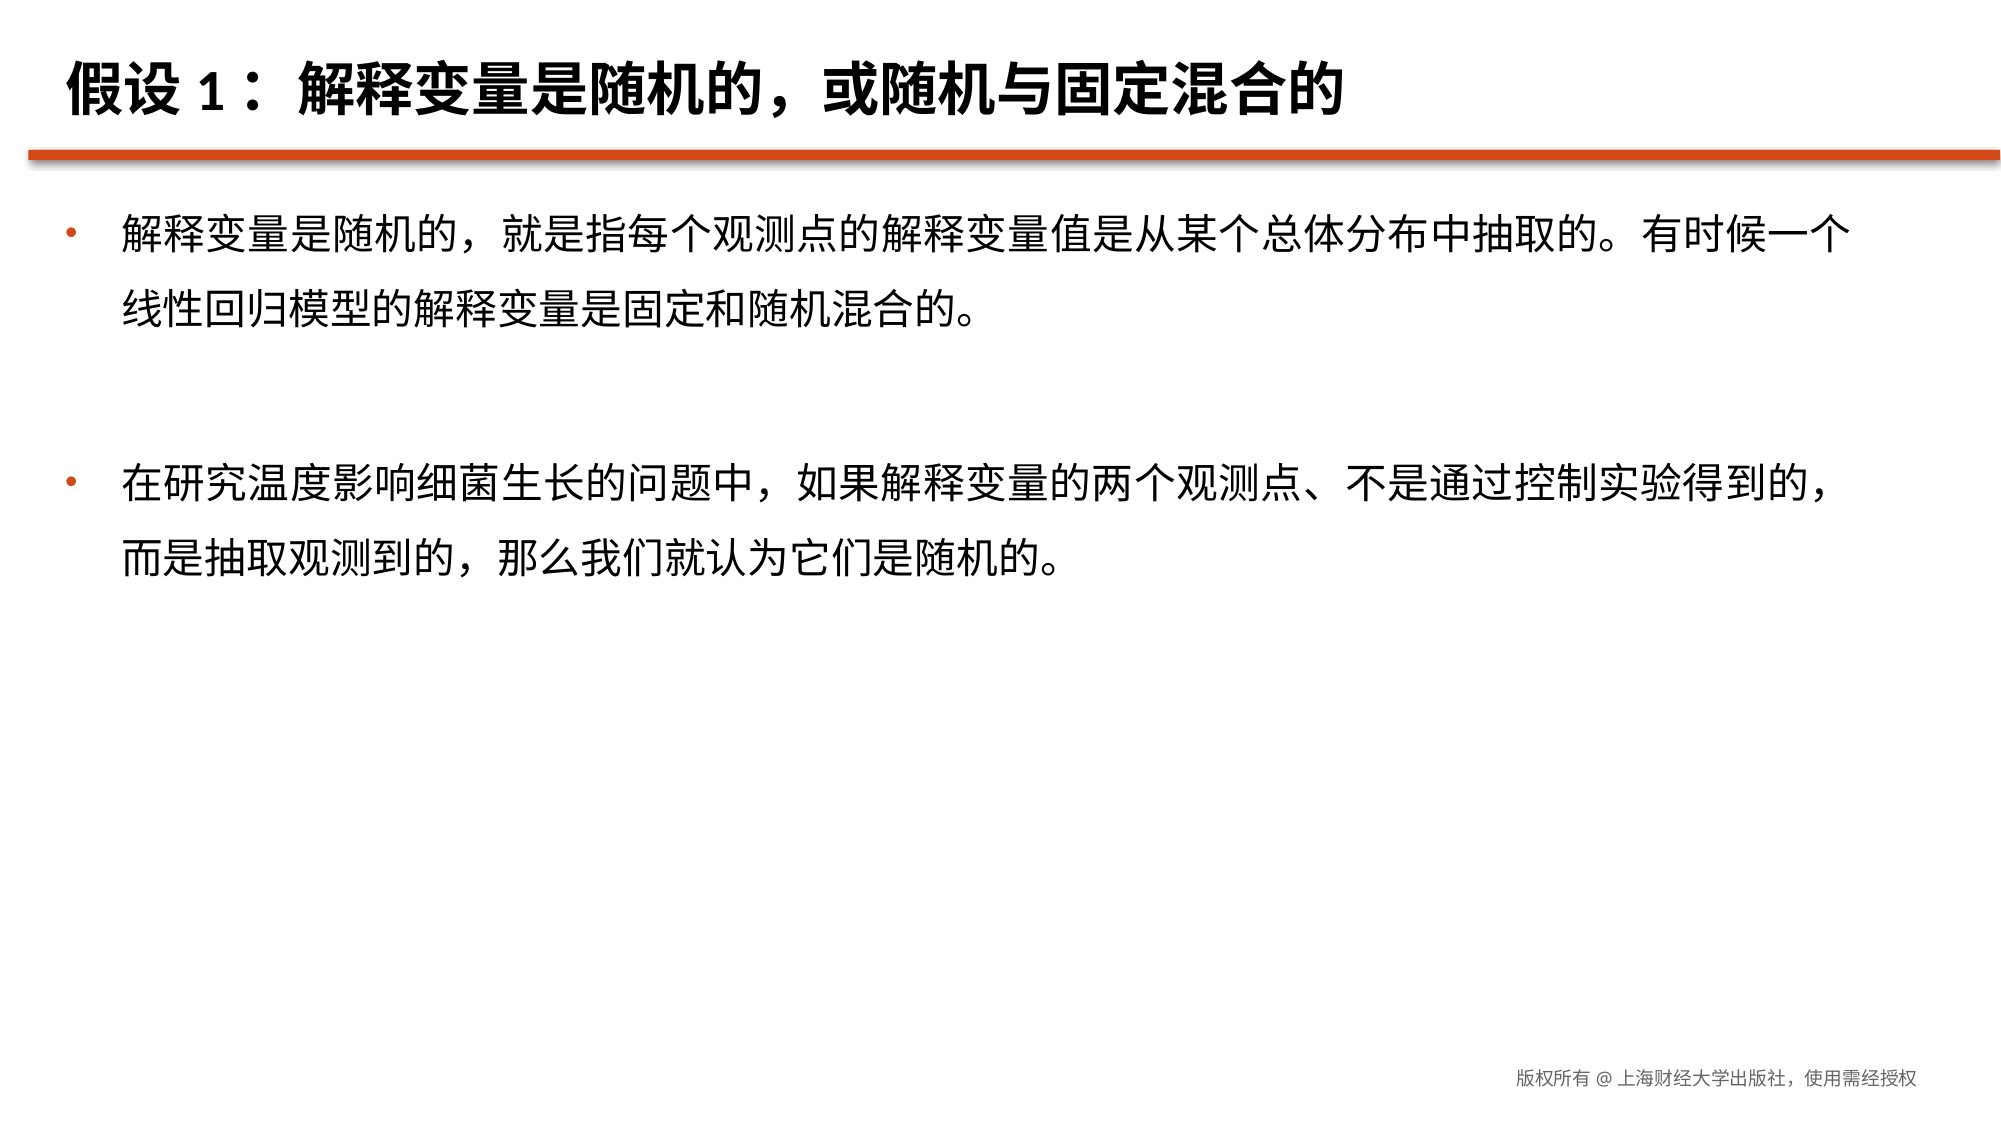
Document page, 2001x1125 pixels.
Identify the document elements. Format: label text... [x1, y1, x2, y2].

footer 版权所有@上海财经大学出版社，使用需经授权 [1483, 1046, 1950, 1109]
